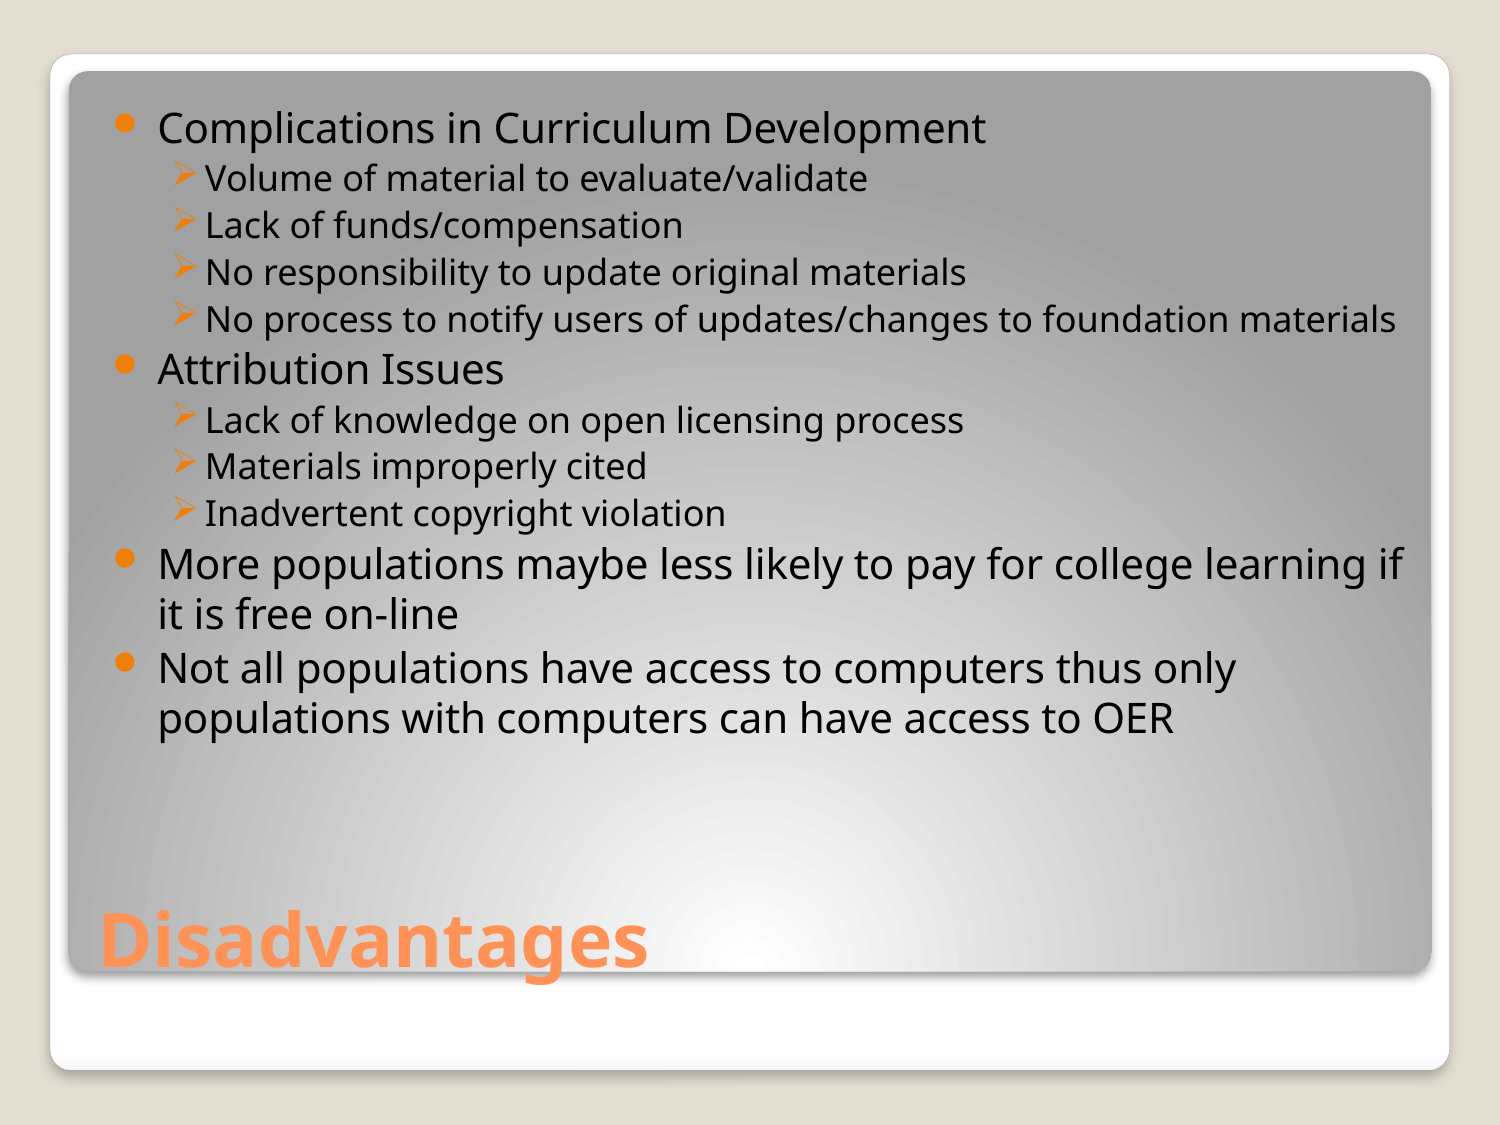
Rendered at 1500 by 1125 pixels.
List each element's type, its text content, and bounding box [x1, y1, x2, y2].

title Disadvantages [82, 817, 1425, 990]
list Complications in Curriculum Development Volume of material to evaluate/validate Lack of funds/compensation No responsibility to update original materials No process to notify users of updates/changes to foundation materials Attribution Issues Lack of knowledge on open licensing process Materials improperly cited Inadvertent copyright violation More populations maybe less likely to pay for college learning if it is free on-line Not all populations have access to computers thus only populations with computers can have access to OER [82, 86, 1425, 774]
